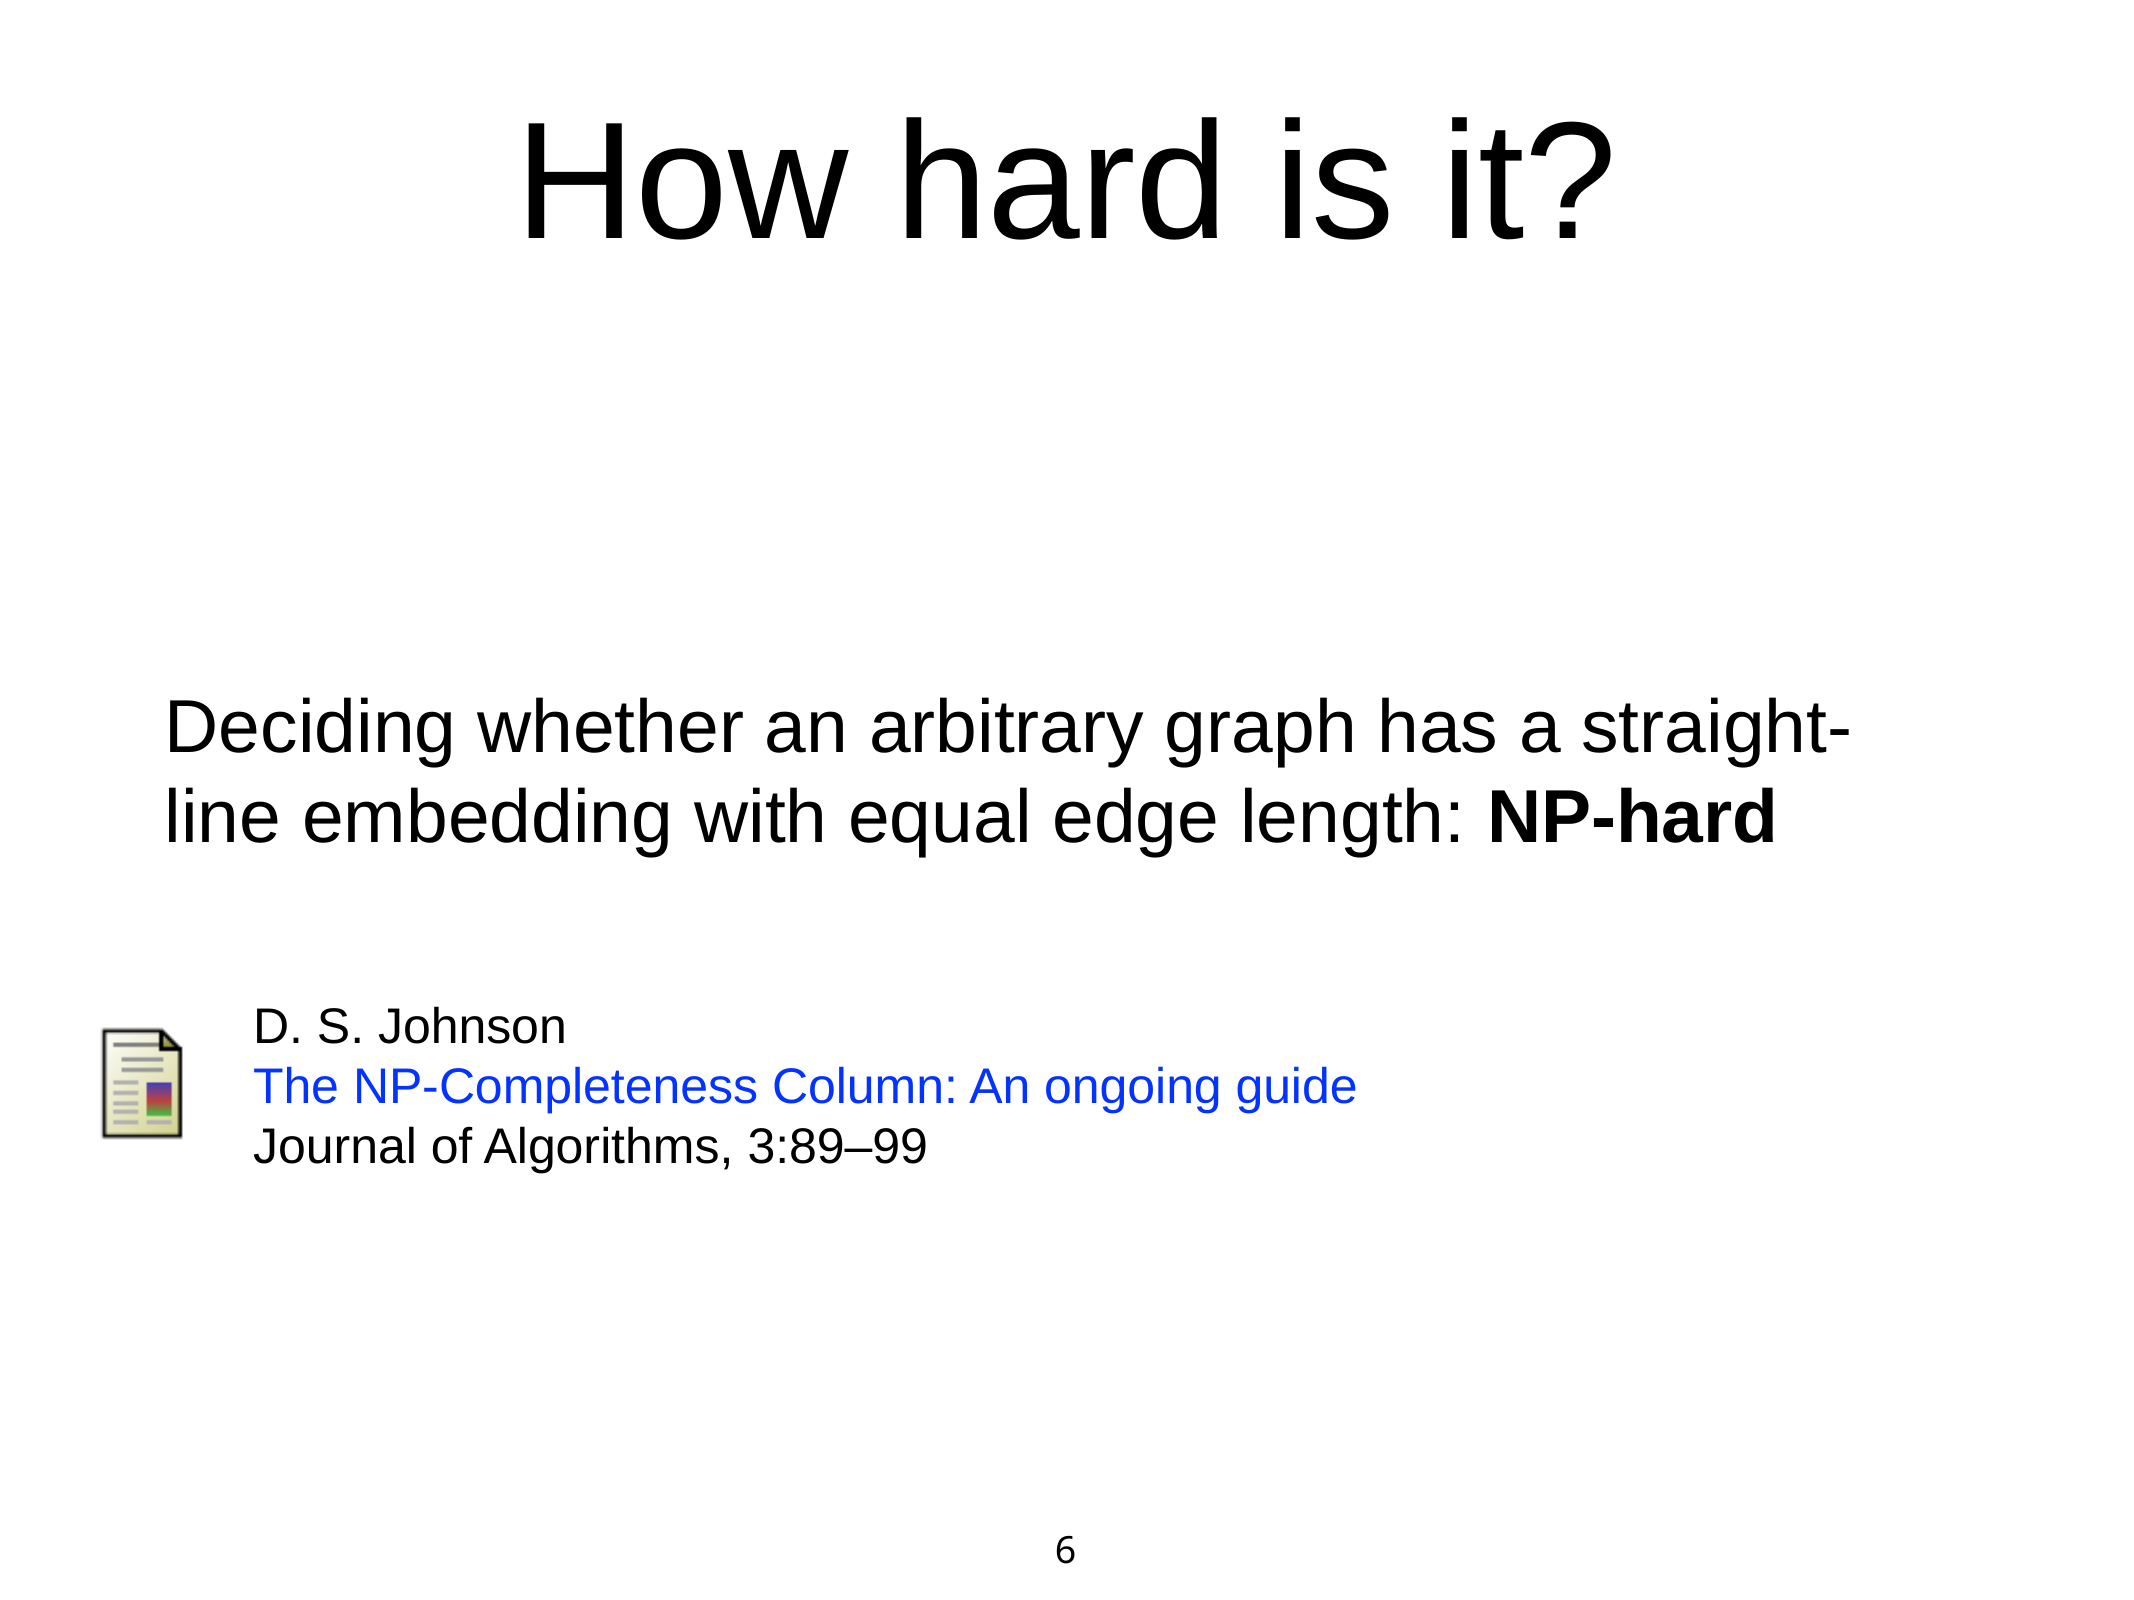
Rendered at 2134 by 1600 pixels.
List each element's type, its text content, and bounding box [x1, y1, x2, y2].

title How hard is it? [155, 0, 1978, 185]
slide_number 6 [1045, 1517, 1086, 1581]
list Deciding whether an arbitrary graph has a straight-line embedding with equal edge length: NP-hard [155, 185, 1978, 1350]
text_box D. S. Johnson The NP-Completeness Column: An ongoing guide Journal of Algorithms, 3:89–99 [244, 966, 1561, 1201]
picture [92, 1016, 194, 1151]
